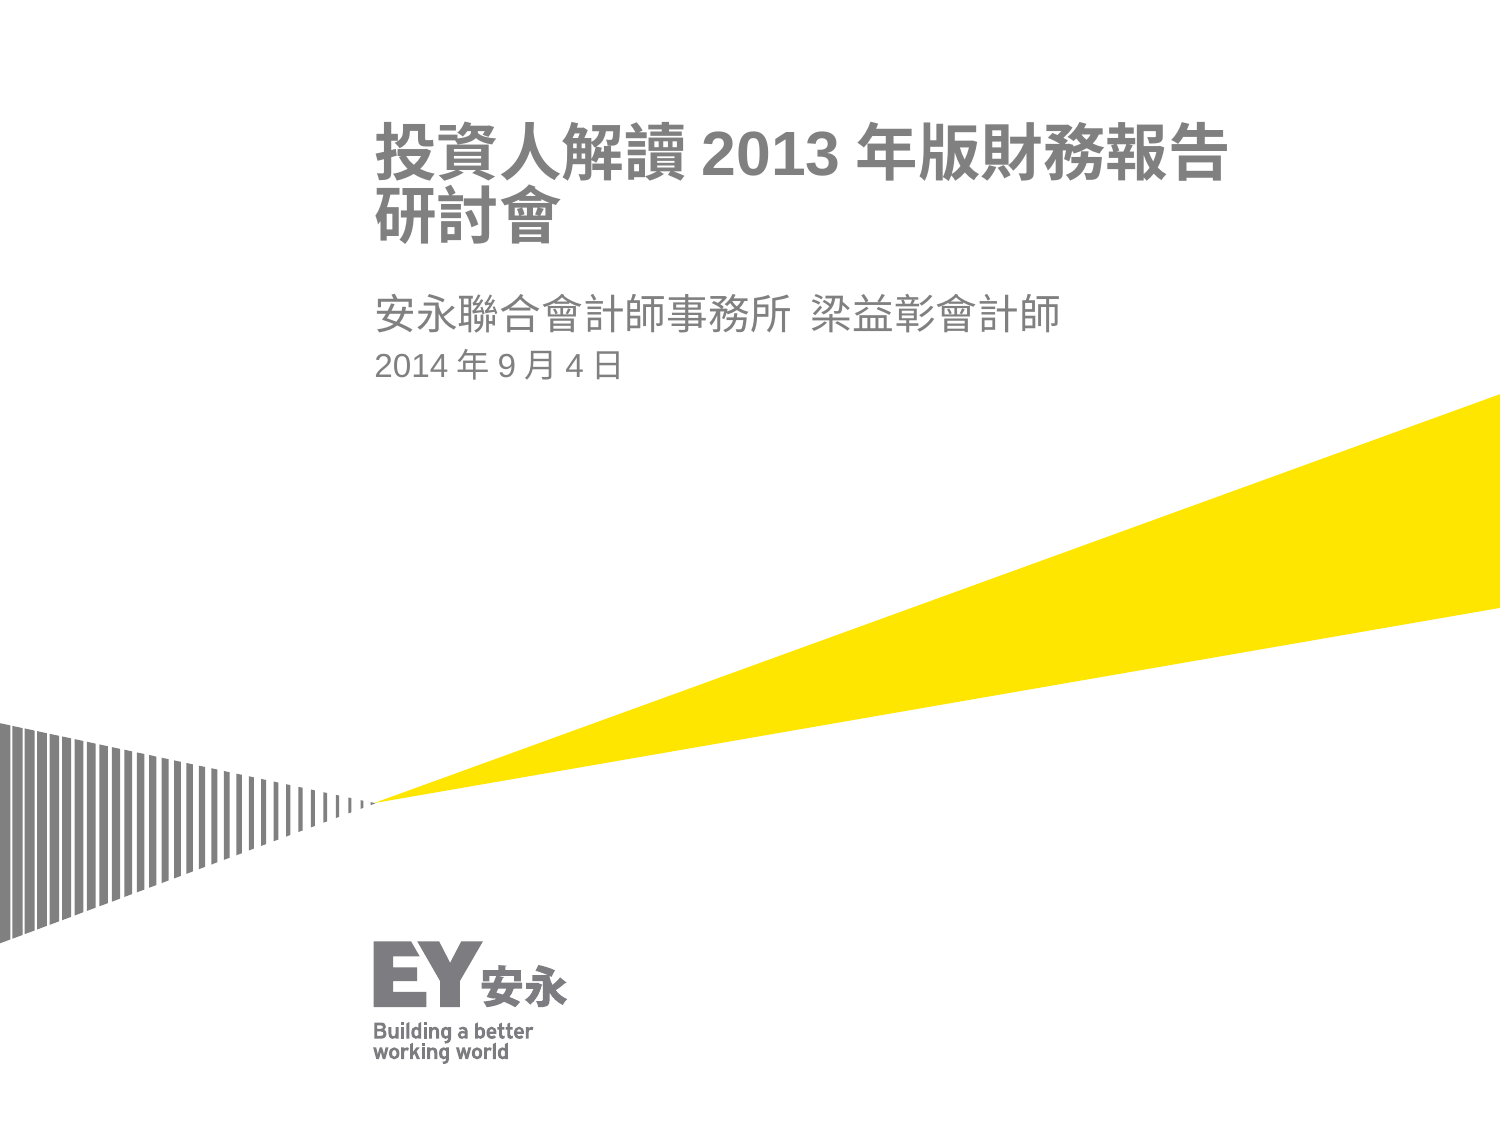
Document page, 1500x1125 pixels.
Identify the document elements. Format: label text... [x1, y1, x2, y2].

subtitle 安永聯合會計師事務所 梁益彰會計師 2014年9月4日 [374, 287, 1275, 489]
title 投資人解讀2013年版財務報告 研討會 [374, 124, 1275, 266]
